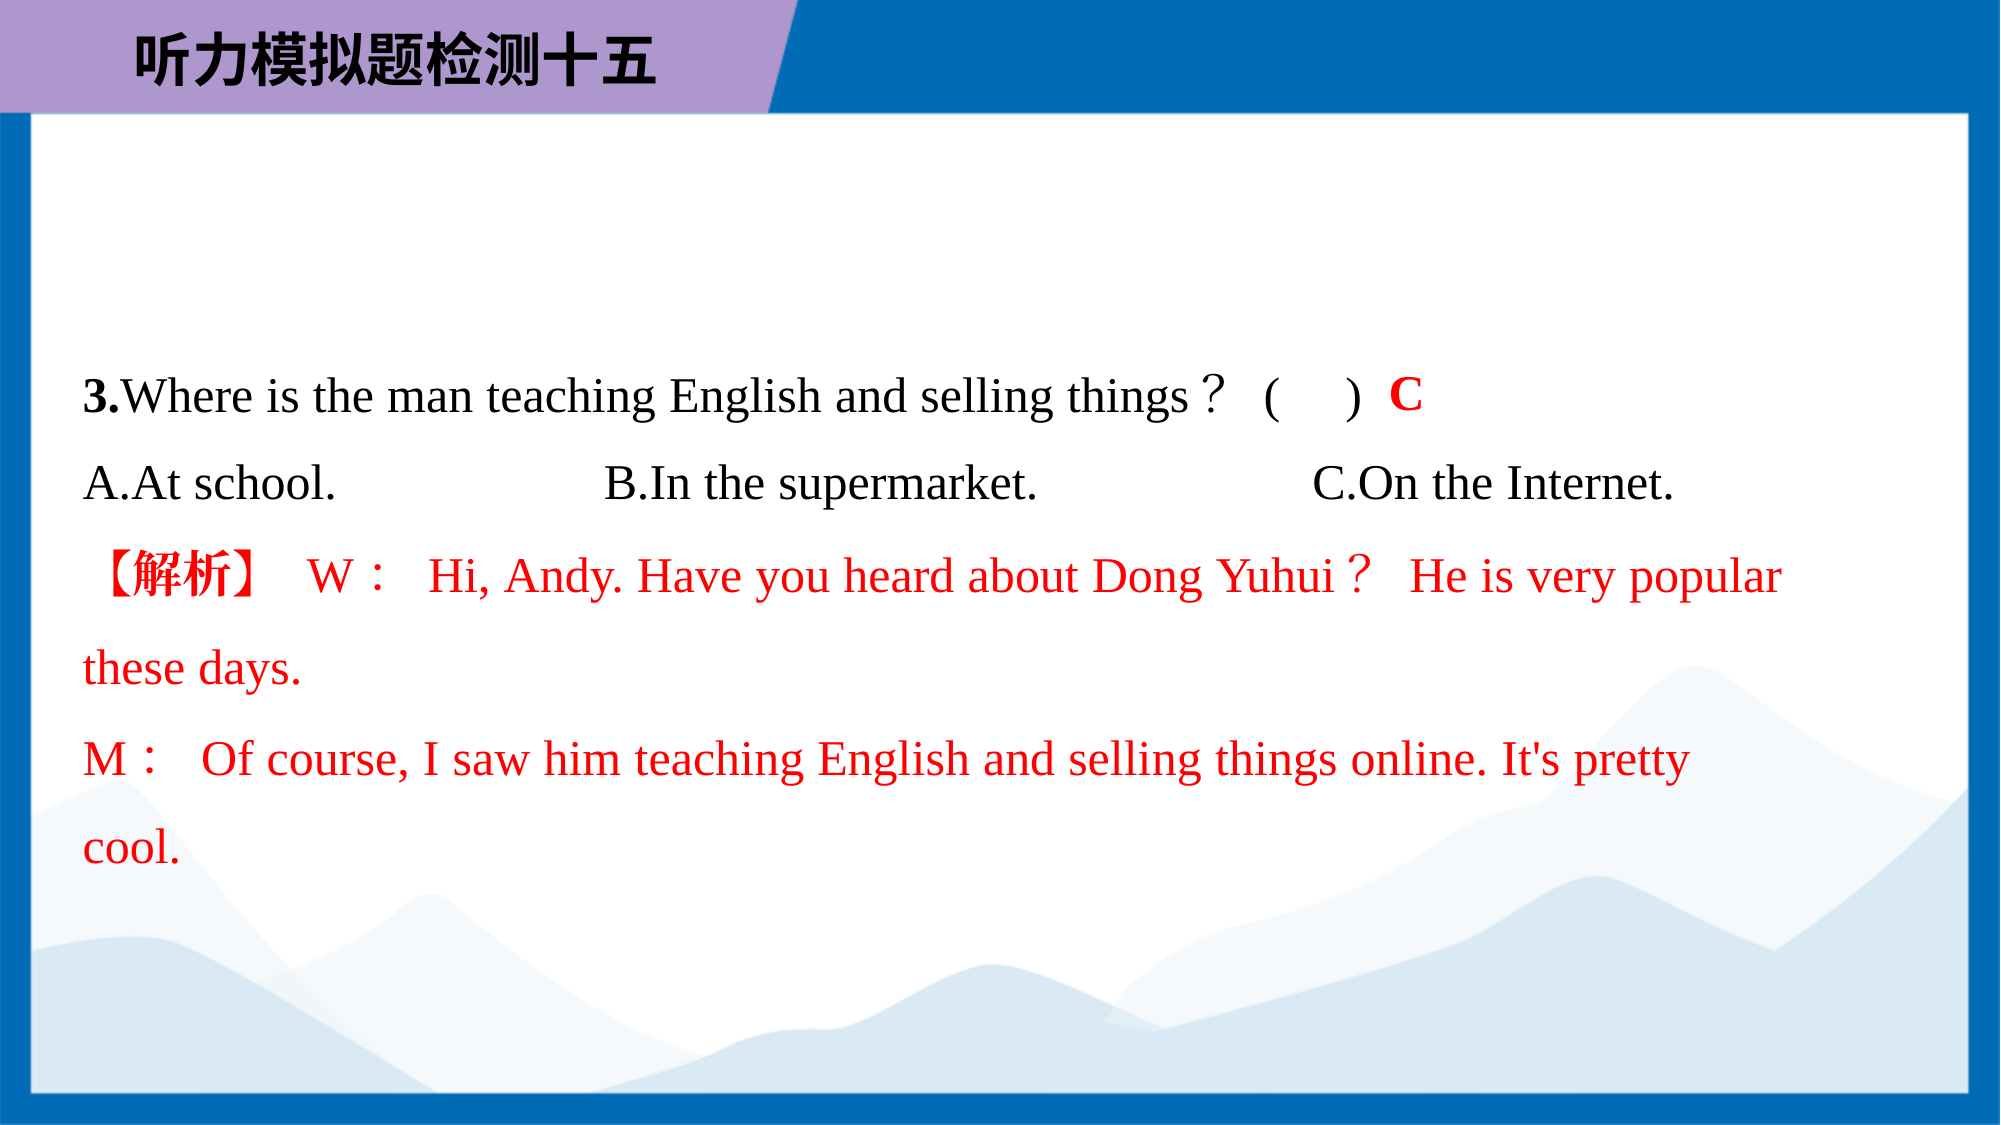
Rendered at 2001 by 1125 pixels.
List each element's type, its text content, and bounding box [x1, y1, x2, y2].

text_box 3.Where is the man teaching English and selling things？( ) [82, 334, 1917, 413]
text_box C [1370, 332, 1443, 412]
picture [0, 0, 2000, 1125]
text_box 【解析】 W：Hi, Andy. Have you heard about Dong Yuhui？He is very popular these days. M：Of course, I saw him teaching English and selling things online. It's pretty cool. [82, 510, 1917, 865]
text_box A.At school. B.In the supermarket. C.On the Internet. [82, 422, 1917, 500]
